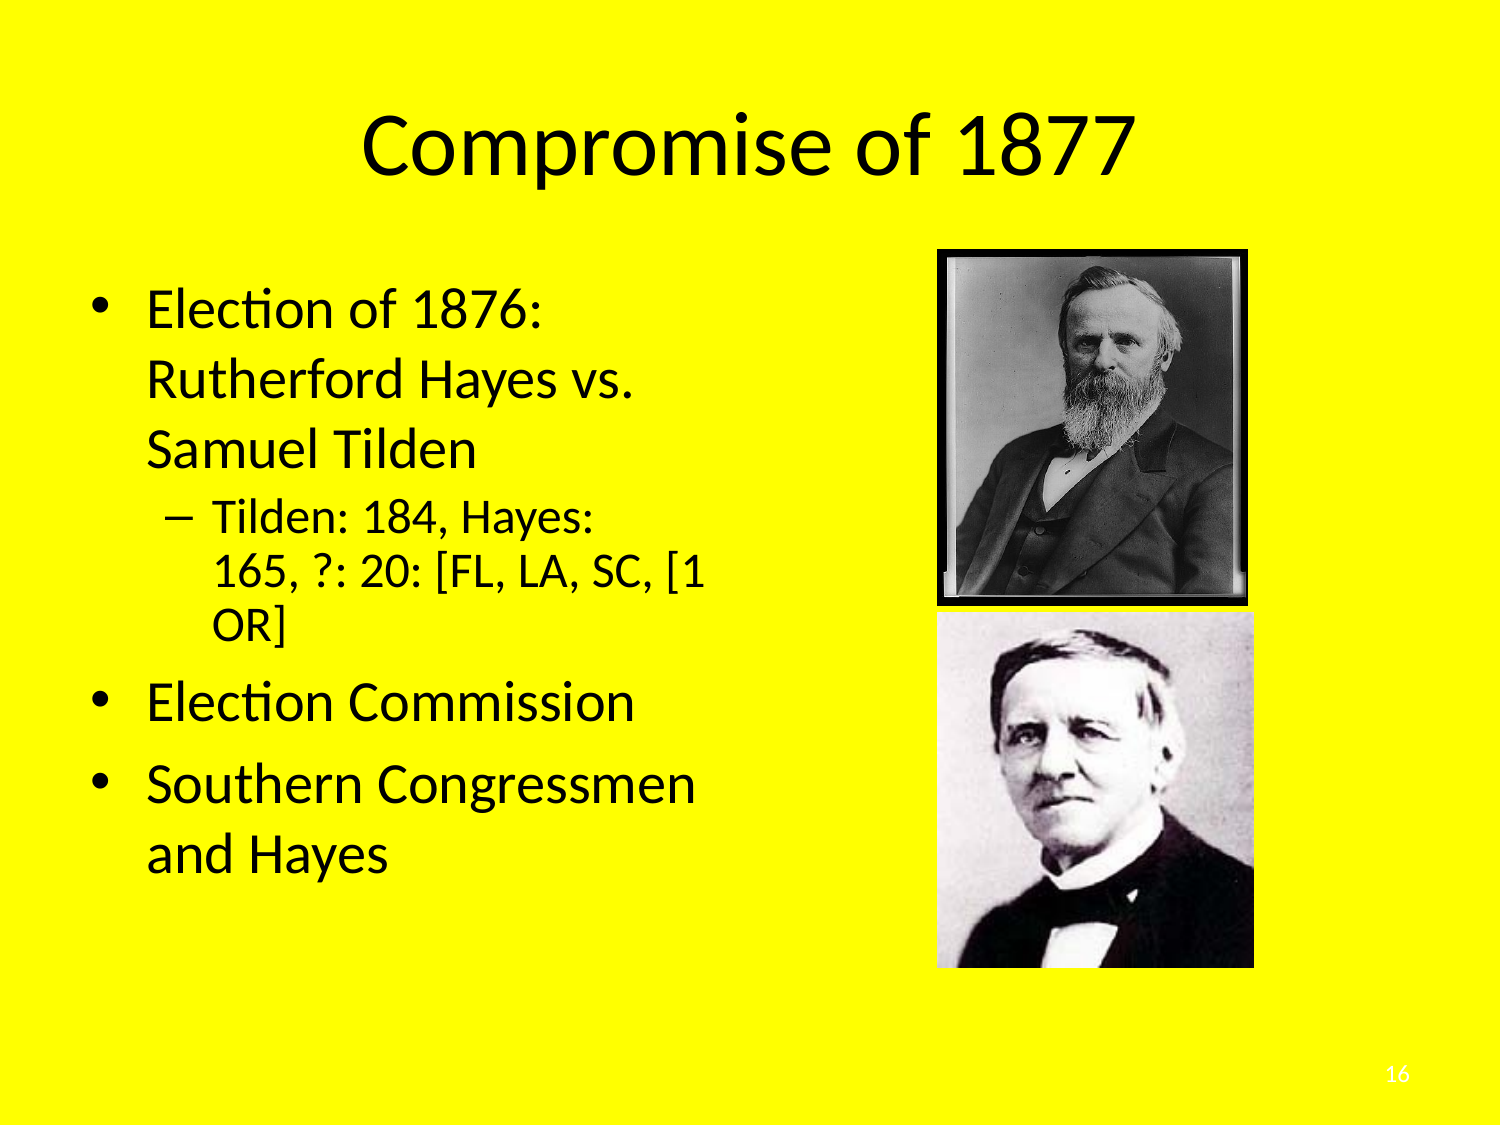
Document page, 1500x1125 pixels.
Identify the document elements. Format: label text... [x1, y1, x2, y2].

picture [937, 612, 1254, 968]
list Election of 1876: Rutherford Hayes vs. Samuel Tilden Tilden: 184, Hayes: 165, ?: 20: [FL, LA, SC, [1 OR] Election Commission Southern Congressmen and Hayes [75, 262, 738, 1005]
slide_number 16 [1074, 1042, 1425, 1103]
picture [937, 249, 1248, 606]
title Compromise of 1877 [75, 45, 1425, 233]
